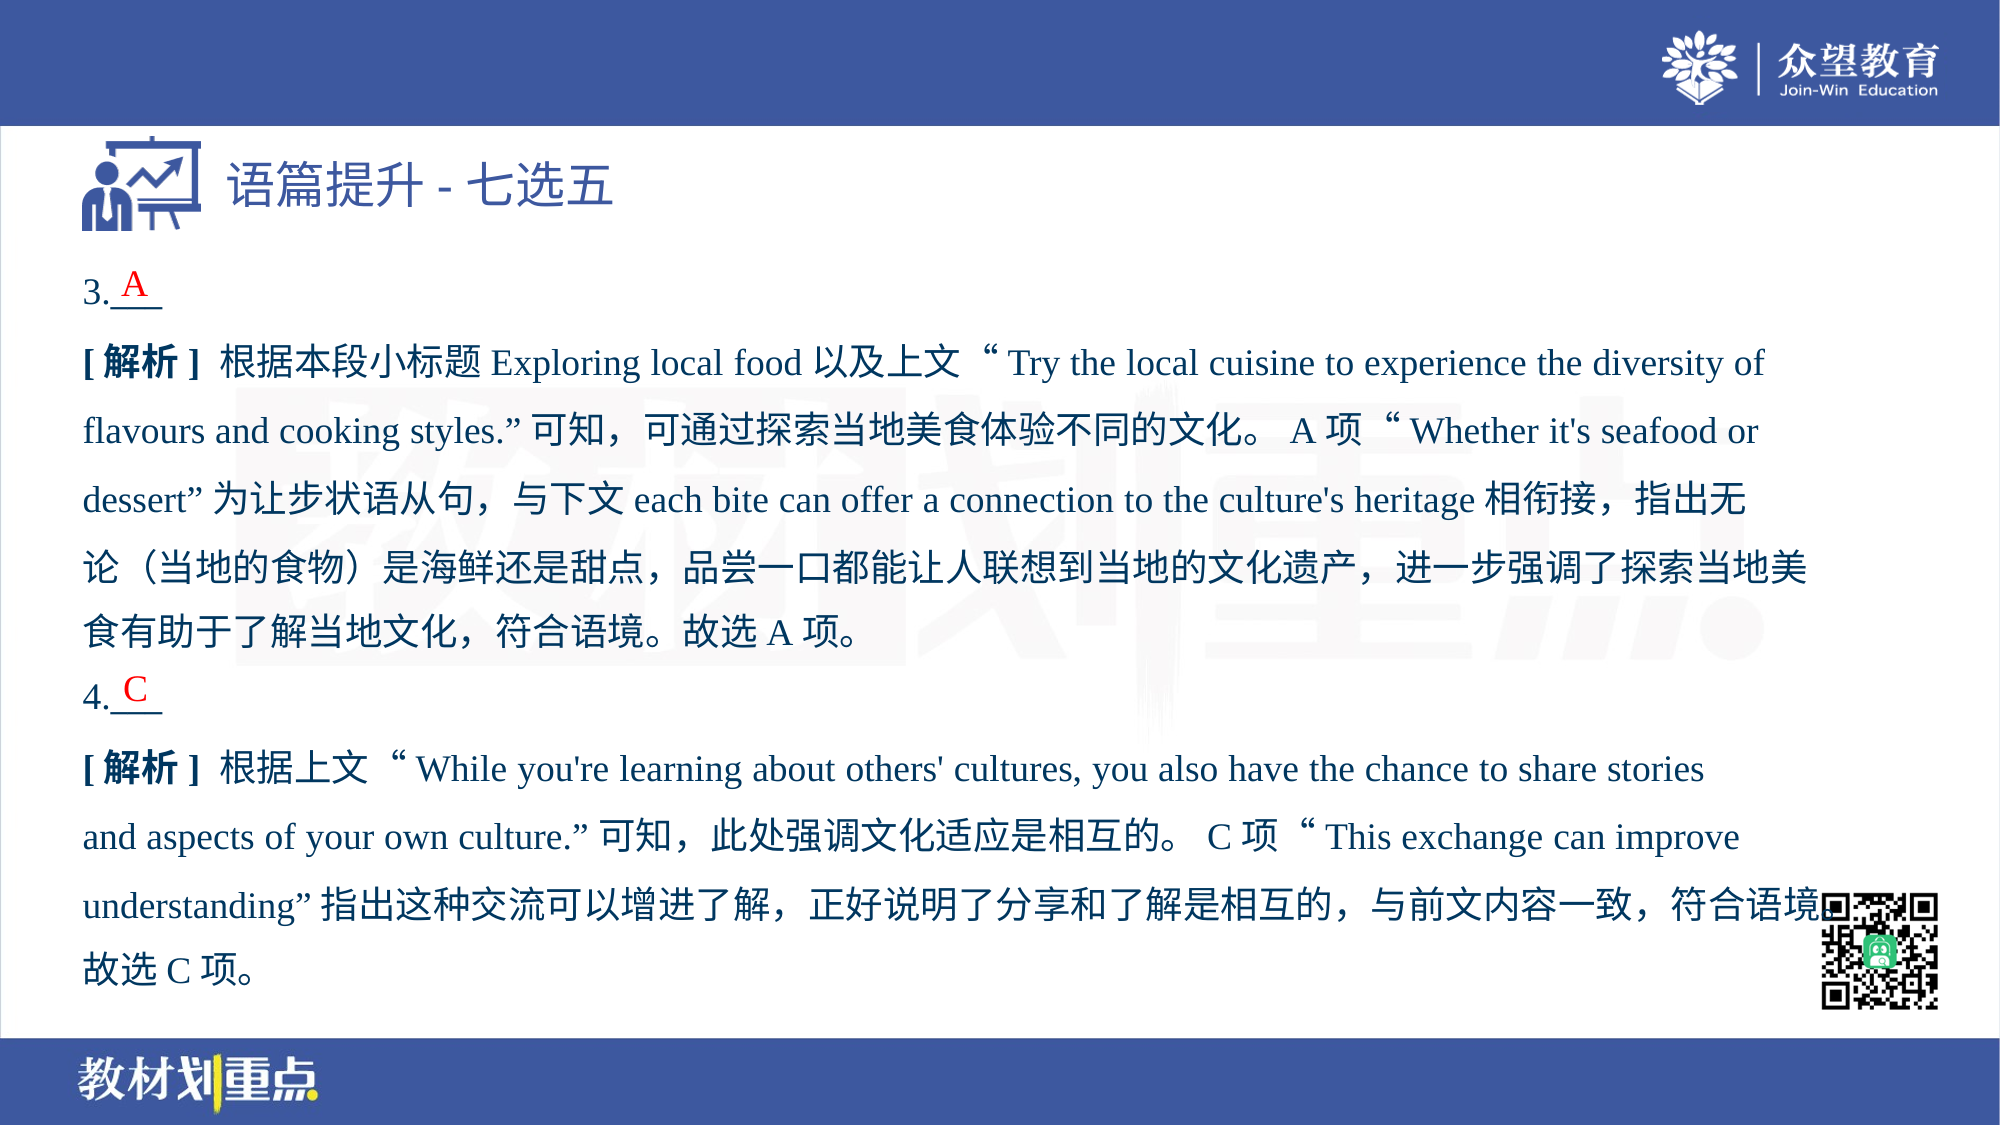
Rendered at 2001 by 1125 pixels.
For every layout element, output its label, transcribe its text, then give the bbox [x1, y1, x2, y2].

text_box [解析] 根据上文“While you're learning about others' cultures, you also have the chance to share stories and aspects of your own culture.”可知，此处强调文化适应是相互的。C项“This exchange can improve understanding”指出这种交流可以增进了解，正好说明了分享和了解是相互的，与前文内容一致，符合语境。 故选C项。 [82, 719, 1817, 985]
text_box 4.___ [82, 652, 1817, 711]
picture [0, 0, 2000, 1125]
text_box [解析] 根据本段小标题Exploring local food以及上文“Try the local cuisine to experience the diversity of flavours and cooking styles.”可知，可通过探索当地美食体验不同的文化。A项“Whether it's seafood or dessert”为让步状语从句，与下文each bite can offer a connection to the culture's heritage相衔接，指出无 论（当地的食物）是海鲜还是甜点，品尝一口都能让人联想到当地的文化遗产，进一步强调了探索当地美 食有助于了解当地文化，符合语境。故选A项。 [82, 313, 1817, 647]
text_box A [107, 238, 162, 298]
text_box C [109, 644, 162, 703]
text_box 3.___ [82, 247, 1817, 306]
